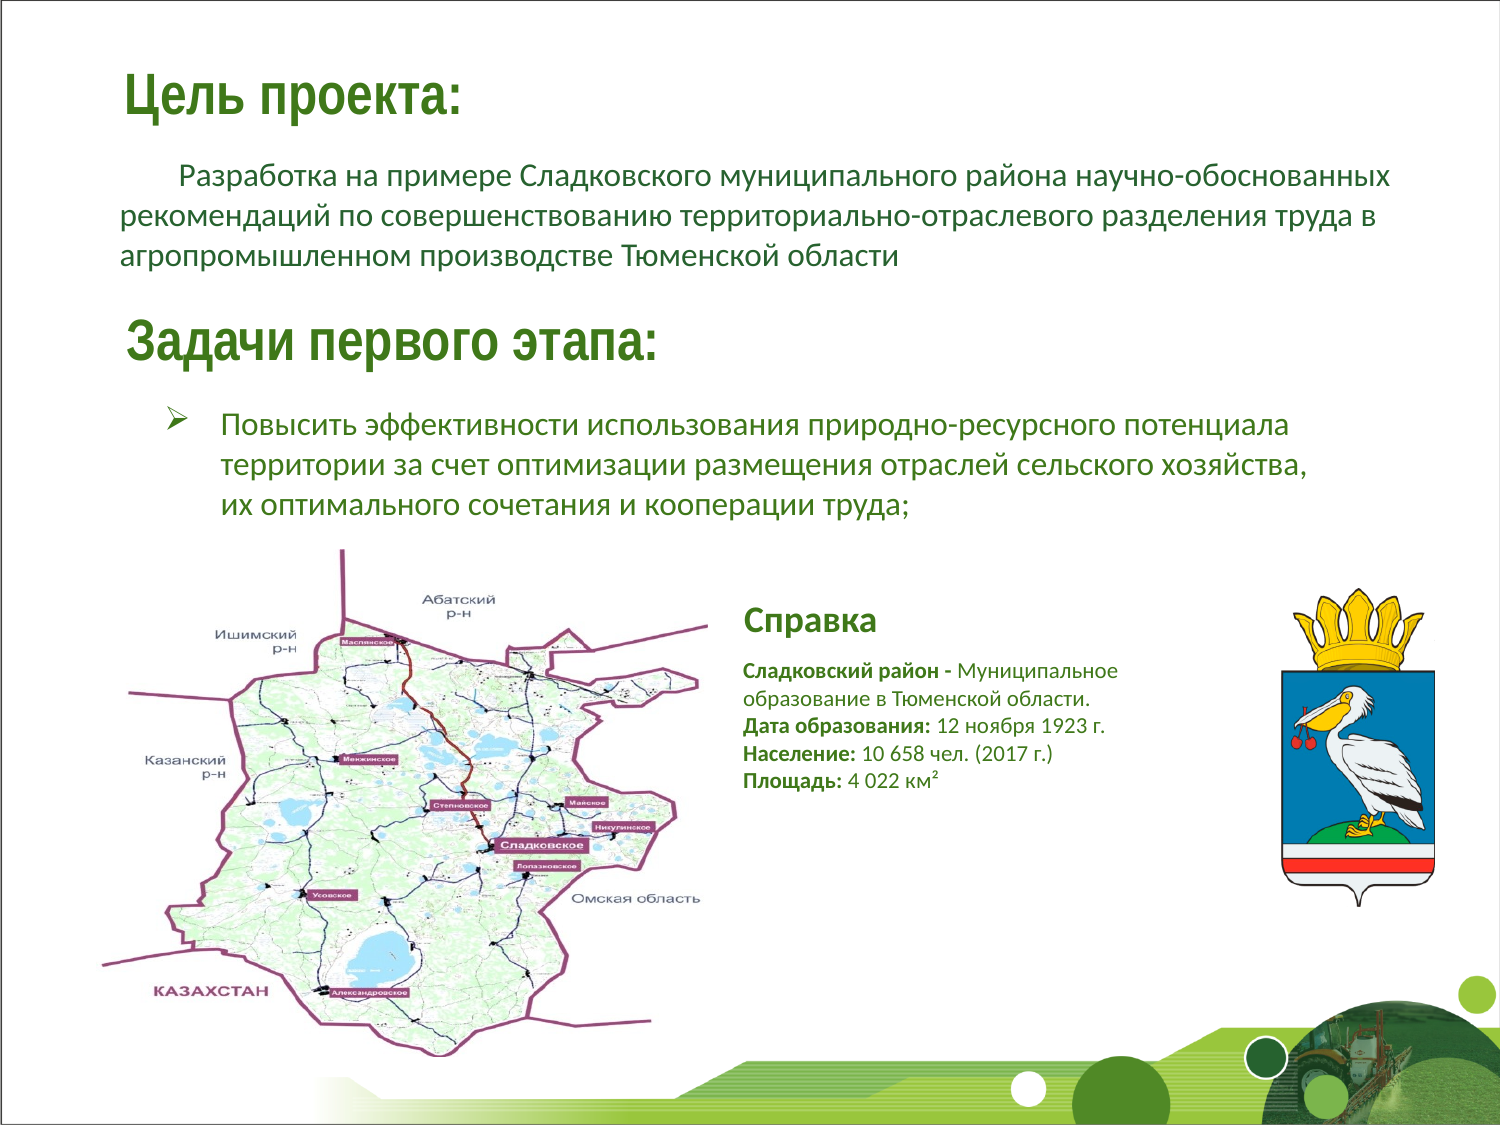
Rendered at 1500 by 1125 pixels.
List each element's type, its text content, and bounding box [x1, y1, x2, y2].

text_box Задачи первого этапа: [112, 294, 710, 380]
picture [0, 0, 1500, 1125]
title Разработка на примере Сладковского муниципального района научно-обоснованных рекомендаций по совершенствованию территориально-отраслевого разделения труда в агропромышленном производстве Тюменской области [104, 138, 1459, 288]
text_box Повысить эффективности использования природно-ресурсного потенциала территории за счет оптимизации размещения отраслей сельского хозяйства, их оптимального сочетания и кооперации труда; [149, 395, 1351, 705]
text_box Цель проекта: [109, 49, 492, 134]
text_box Сладковский район - Муниципальное образование в Тюменской области. Дата образования: 12 ноября 1923 г. Население: 10 658 чел. (2017 г.) Площадь: 4 022 км² [728, 648, 1267, 801]
text_box Справка [729, 587, 893, 648]
